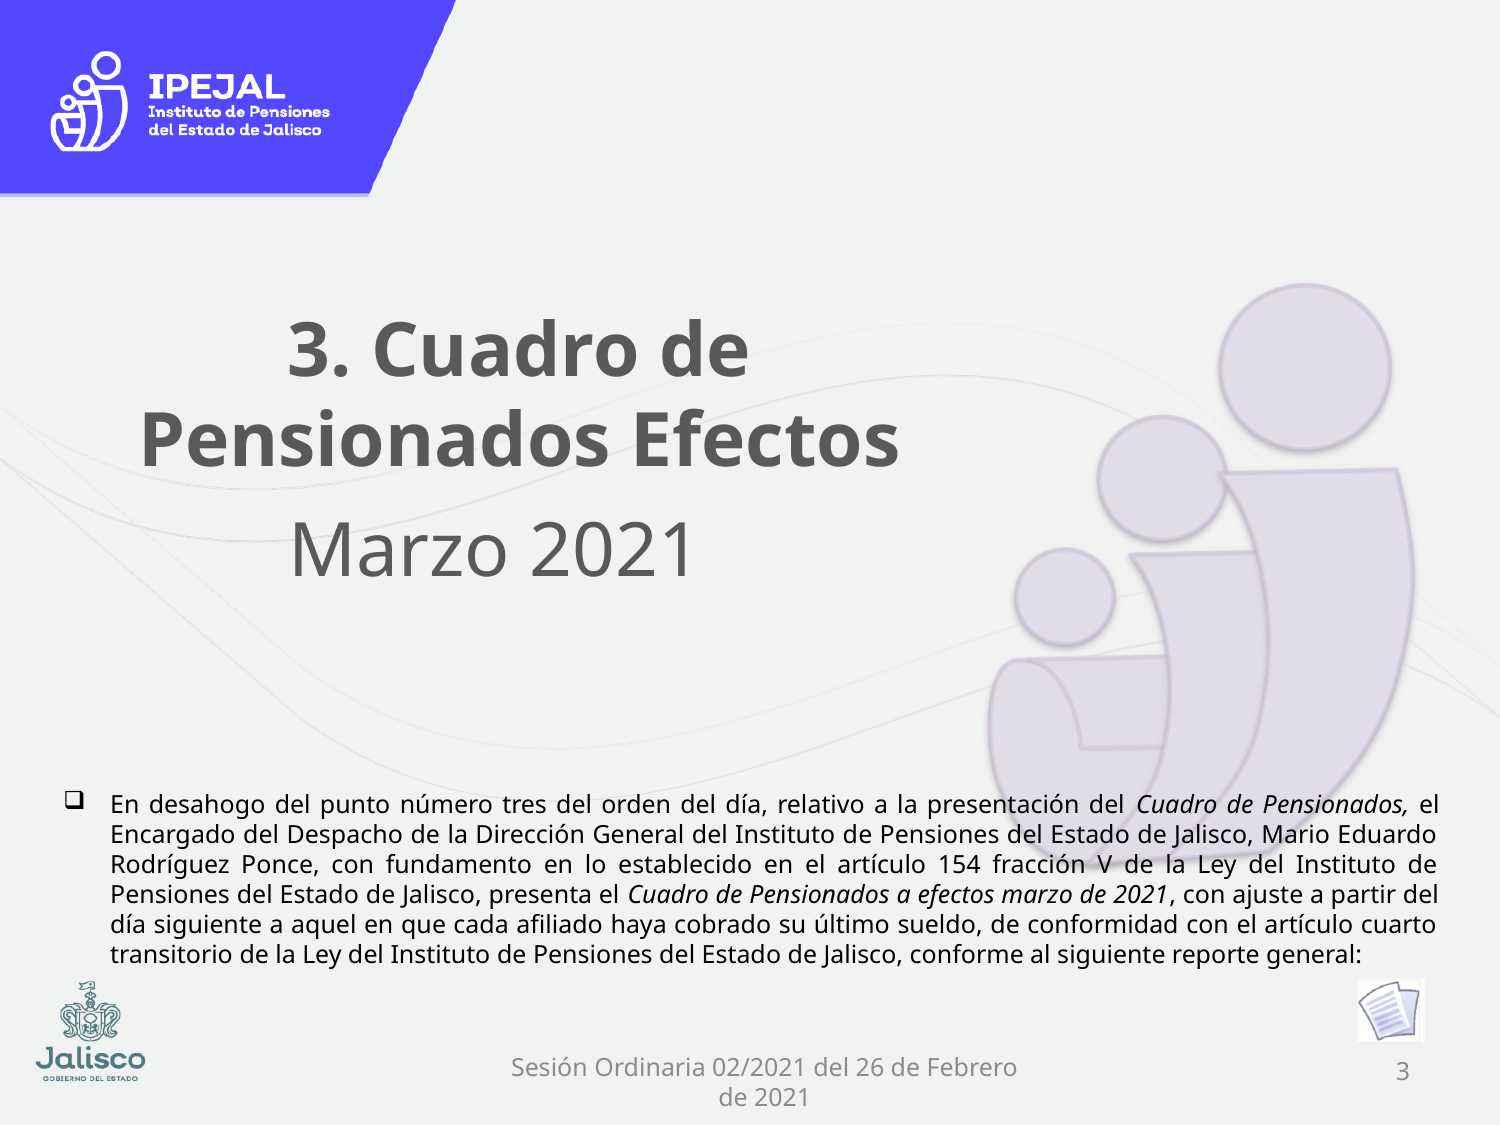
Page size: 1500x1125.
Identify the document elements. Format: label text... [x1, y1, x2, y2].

text_box En desahogo del punto número tres del orden del día, relativo a la presentación del Cuadro de Pensionados, el Encargado del Despacho de la Dirección General del Instituto de Pensiones del Estado de Jalisco, Mario Eduardo Rodríguez Ponce, con fundamento en lo establecido en el artículo 154 fracción V de la Ley del Instituto de Pensiones del Estado de Jalisco, presenta el Cuadro de Pensionados a efectos marzo de 2021, con ajuste a partir del día siguiente a aquel en que cada afiliado haya cobrado su último sueldo, de conformidad con el artículo cuarto transitorio de la Ley del Instituto de Pensiones del Estado de Jalisco, conforme al siguiente reporte general: [48, 781, 1455, 976]
picture [0, 969, 1500, 1125]
picture [0, 0, 1500, 193]
text_box Sesión Ordinaria 02/2021 del 26 de Febrero de 2021 [483, 1051, 1046, 1112]
subtitle Marzo 2021 [24, 494, 967, 782]
title 3. Cuadro de Pensionados Efectos [48, 315, 991, 557]
slide_number 2 [1074, 1042, 1425, 1103]
